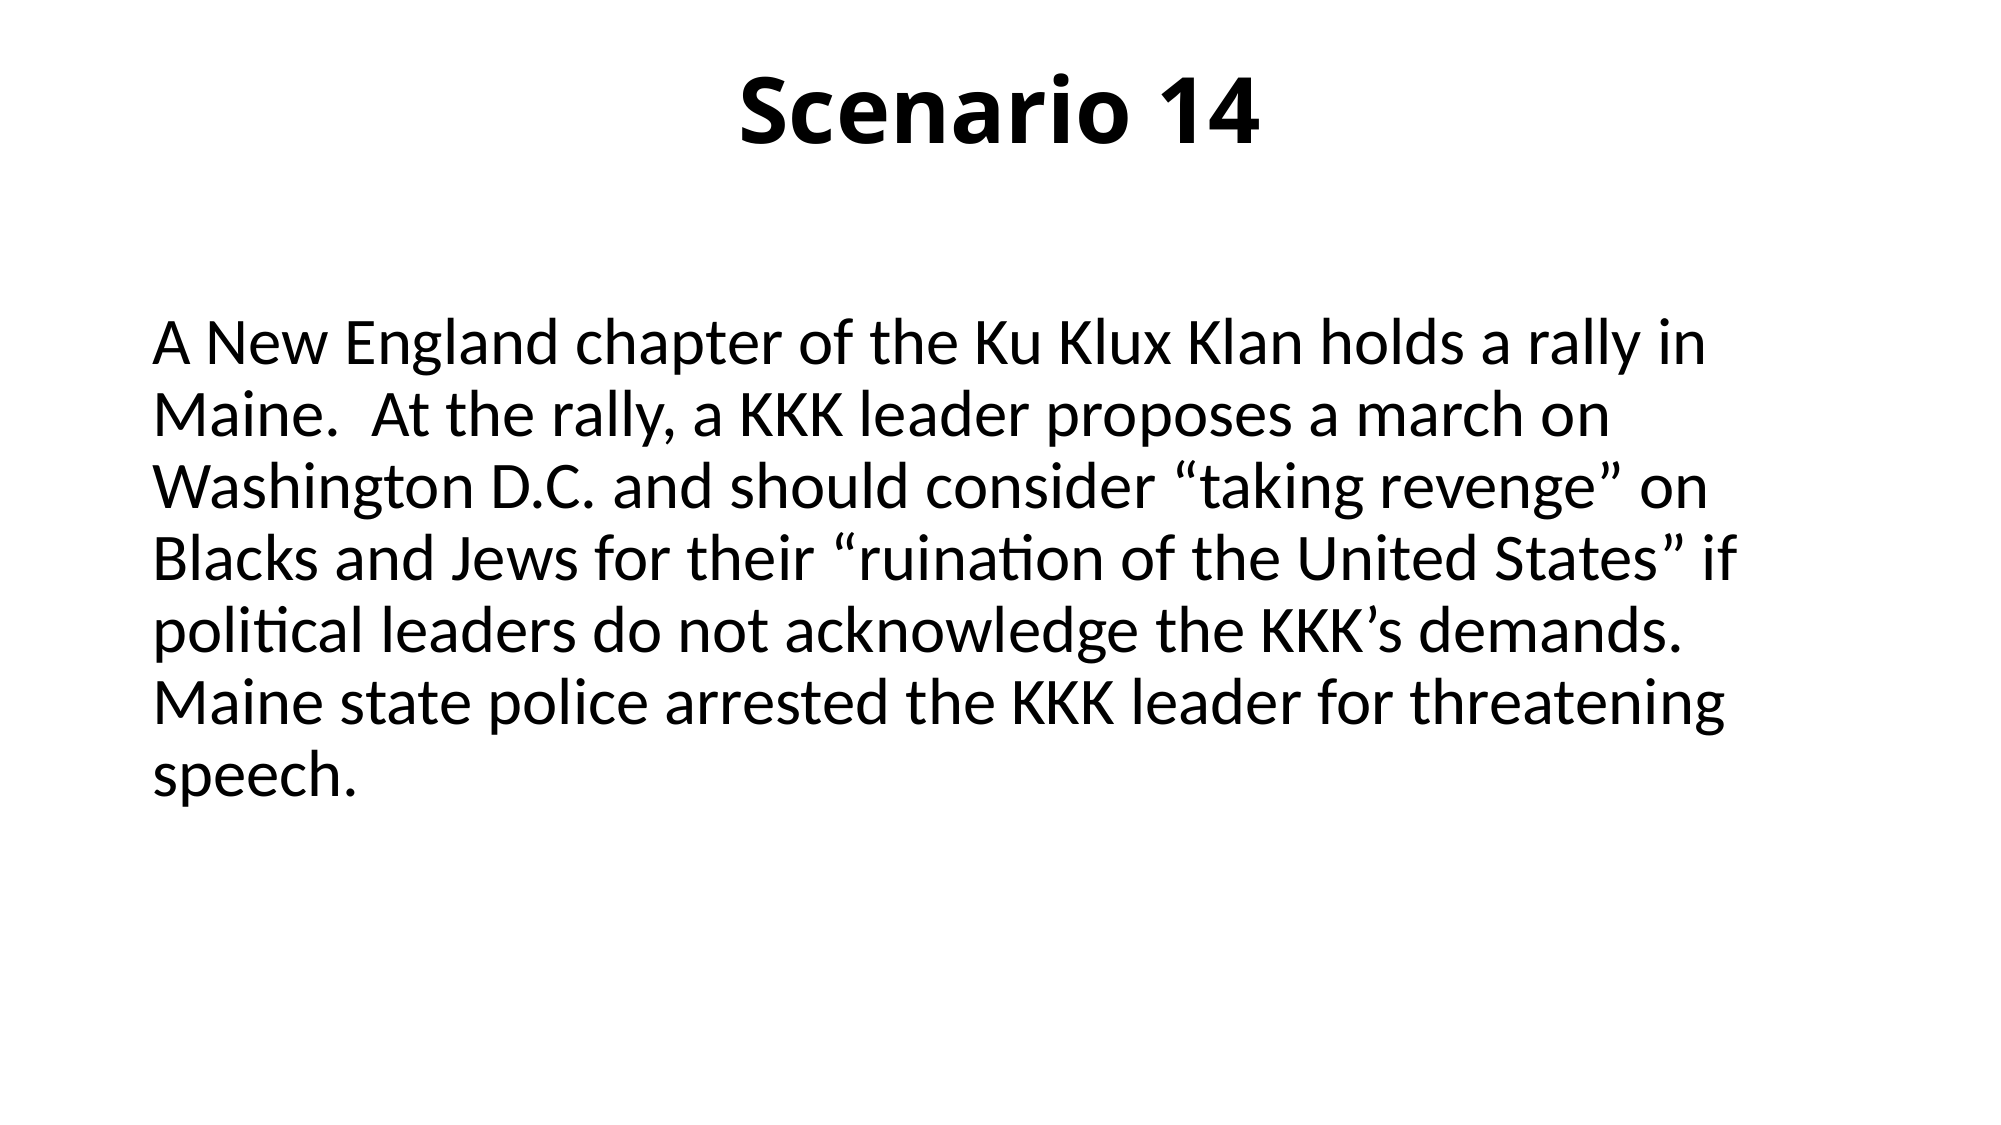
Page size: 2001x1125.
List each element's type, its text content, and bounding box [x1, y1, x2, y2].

list A New England chapter of the Ku Klux Klan holds a rally in Maine. At the rally, a KKK leader proposes a march on Washington D.C. and should consider “taking revenge” on Blacks and Jews for their “ruination of the United States” if political leaders do not acknowledge the KKK’s demands. Maine state police arrested the KKK leader for threatening speech. [137, 299, 1863, 1014]
title Scenario 14 [137, 59, 1863, 278]
